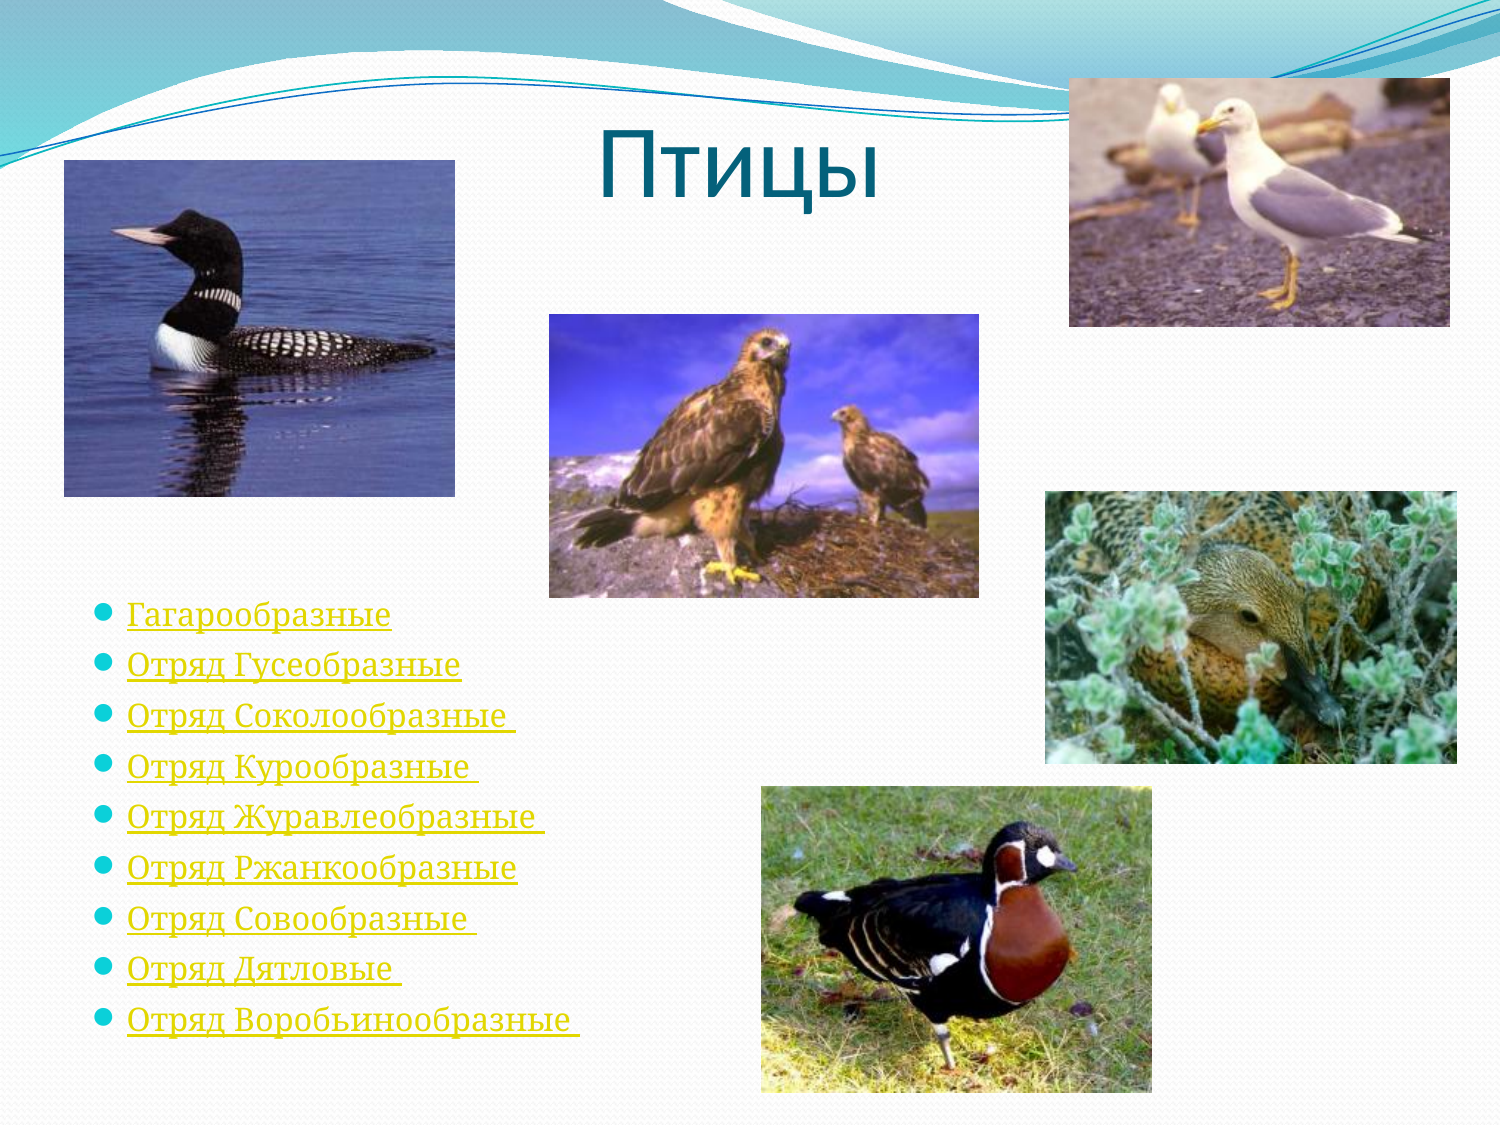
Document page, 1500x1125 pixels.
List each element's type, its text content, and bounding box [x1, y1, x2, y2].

picture [761, 786, 1152, 1093]
picture [64, 160, 455, 498]
title Птицы [64, 31, 1415, 219]
picture [1045, 491, 1457, 764]
list Гагарообразные Отряд Гусеобразные Отряд Соколообразные Отряд Курообразные Отряд Журавлеобразные Отряд Ржанкообразные Отряд Совообразные Отряд Дятловые Отряд Воробьинообразные [76, 586, 727, 1059]
picture [548, 314, 979, 599]
picture [1068, 77, 1451, 327]
